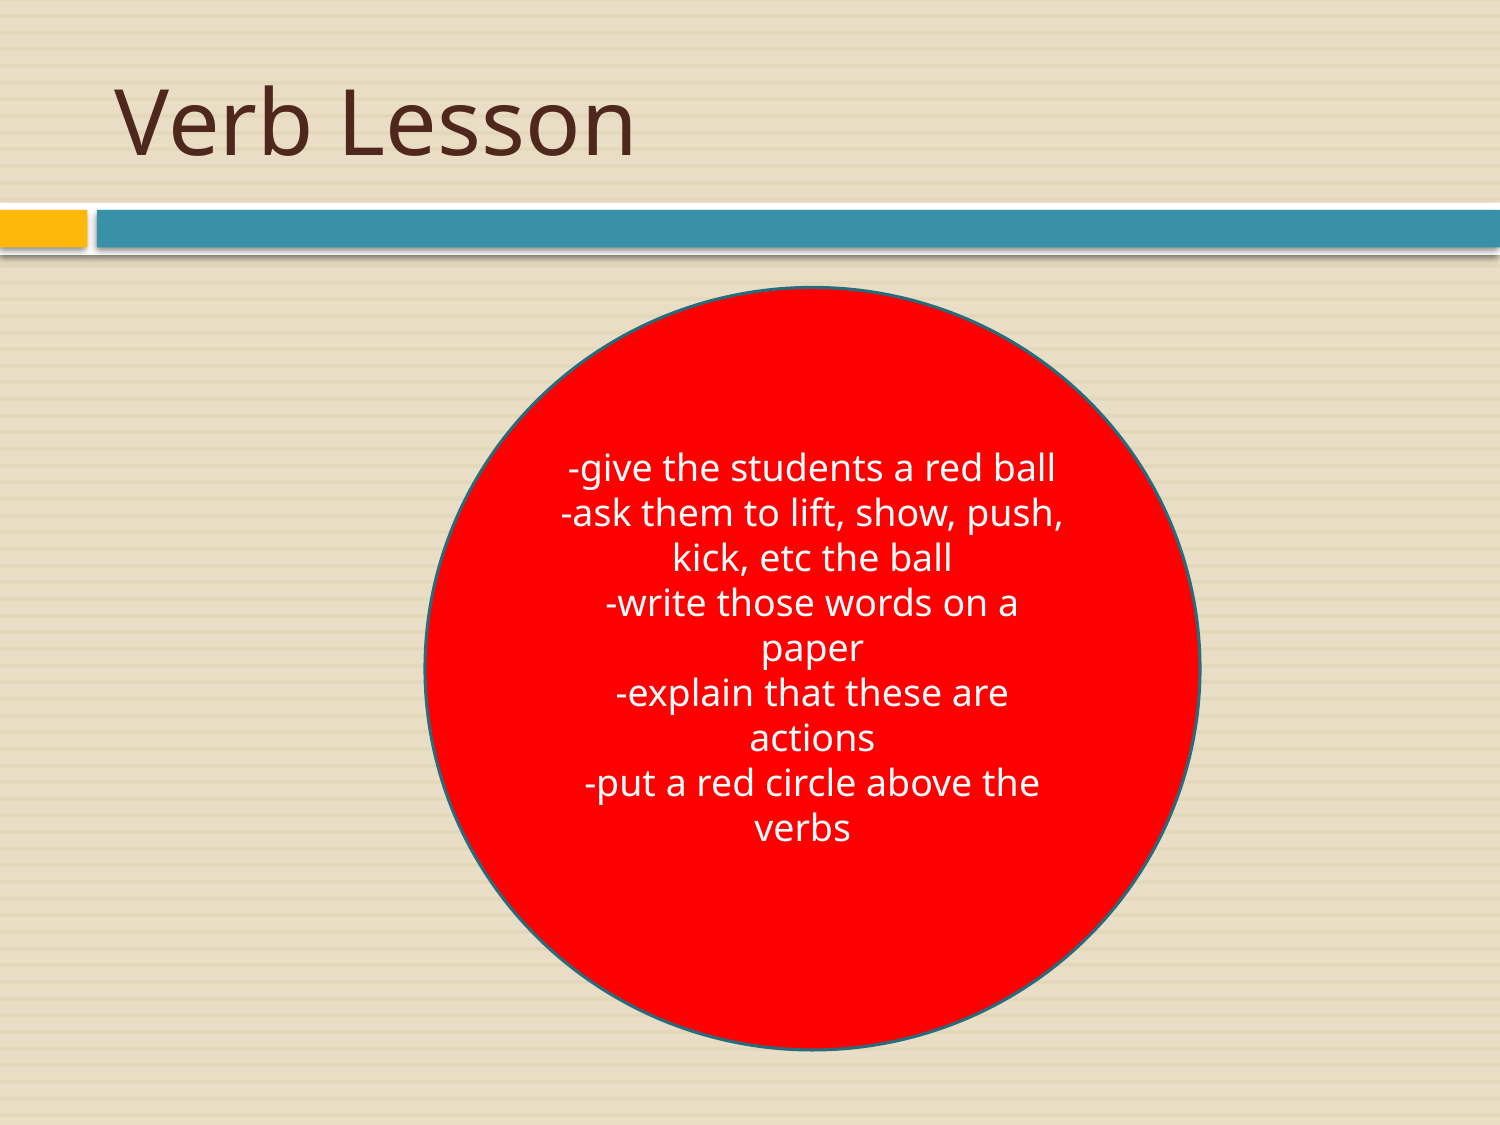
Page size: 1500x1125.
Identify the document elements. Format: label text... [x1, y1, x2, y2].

text_box -give the students a red ball -ask them to lift, show, push, kick, etc the ball -write those words on a paper -explain that these are actions -put a red circle above the verbs [423, 285, 1202, 1052]
title Verb Lesson [99, 37, 1438, 201]
